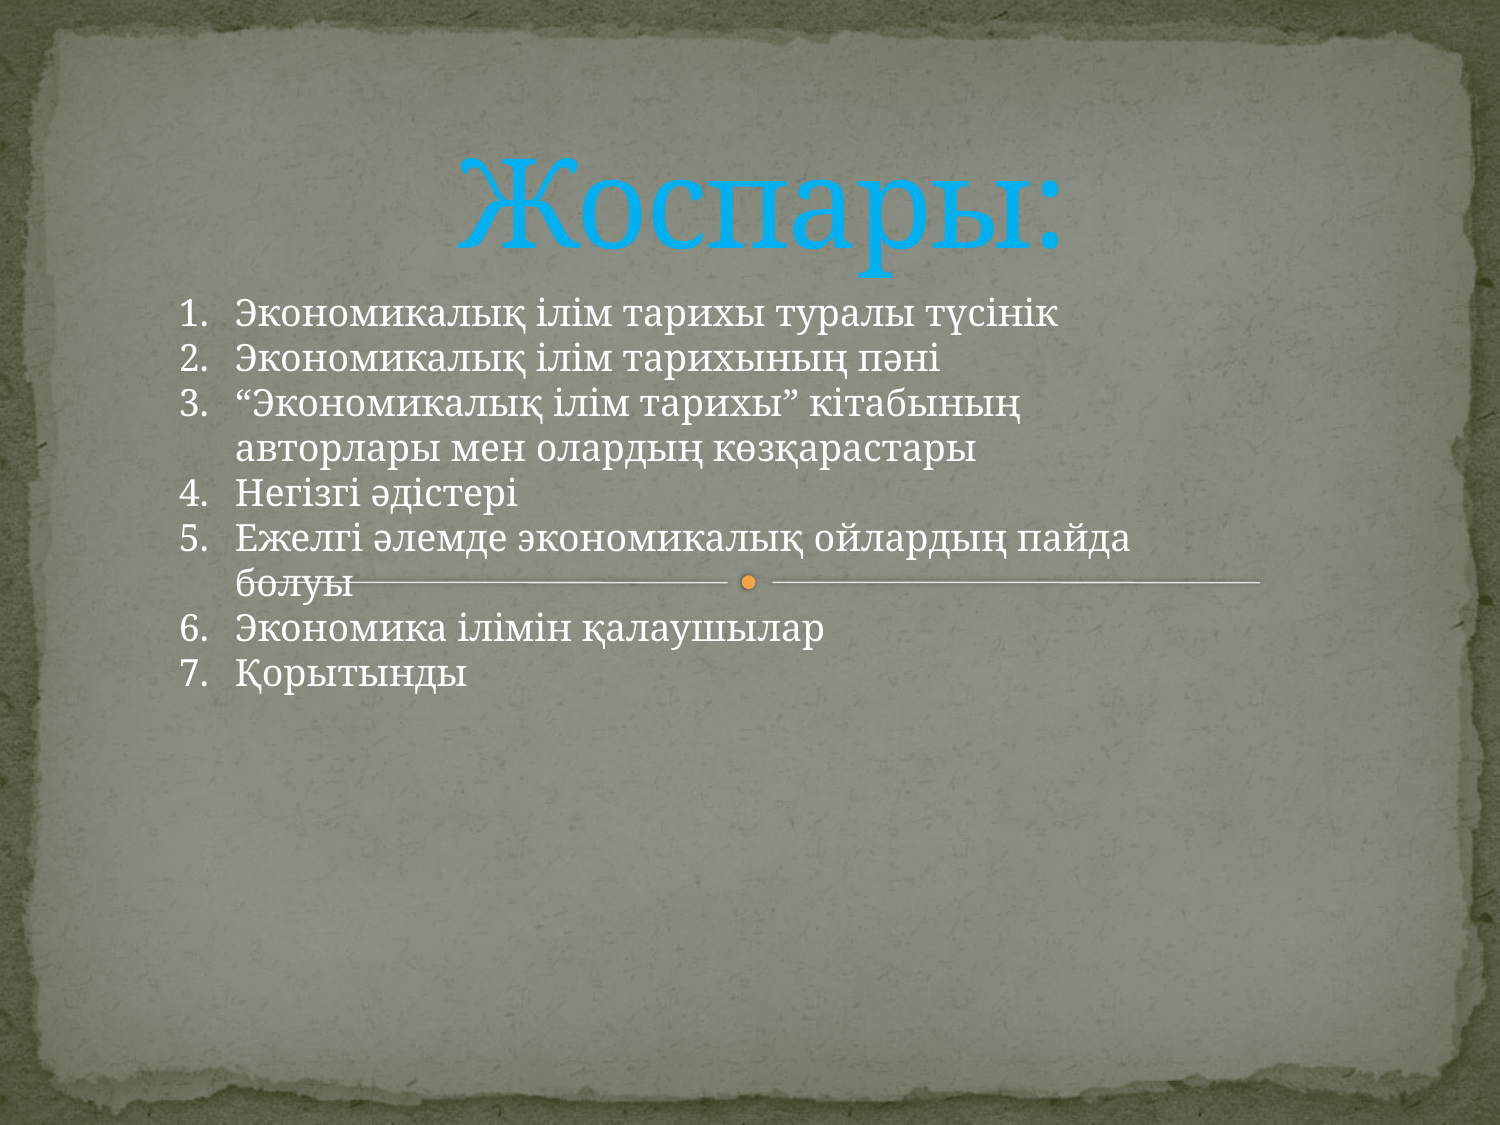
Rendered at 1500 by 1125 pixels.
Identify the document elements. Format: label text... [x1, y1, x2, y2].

text_box Экономикалық ілім тарихы туралы түсінік Экономикалық ілім тарихының пәні “Экономикалық ілім тарихы” кітабының авторлары мен олардың көзқарастары Негізгі әдістері Ежелгі әлемде экономикалық ойлардың пайда болуы Экономика ілімін қалаушылар Қорытынды [163, 281, 1219, 926]
title Жоспары: [81, 105, 1445, 282]
subtitle [70, 328, 1433, 950]
